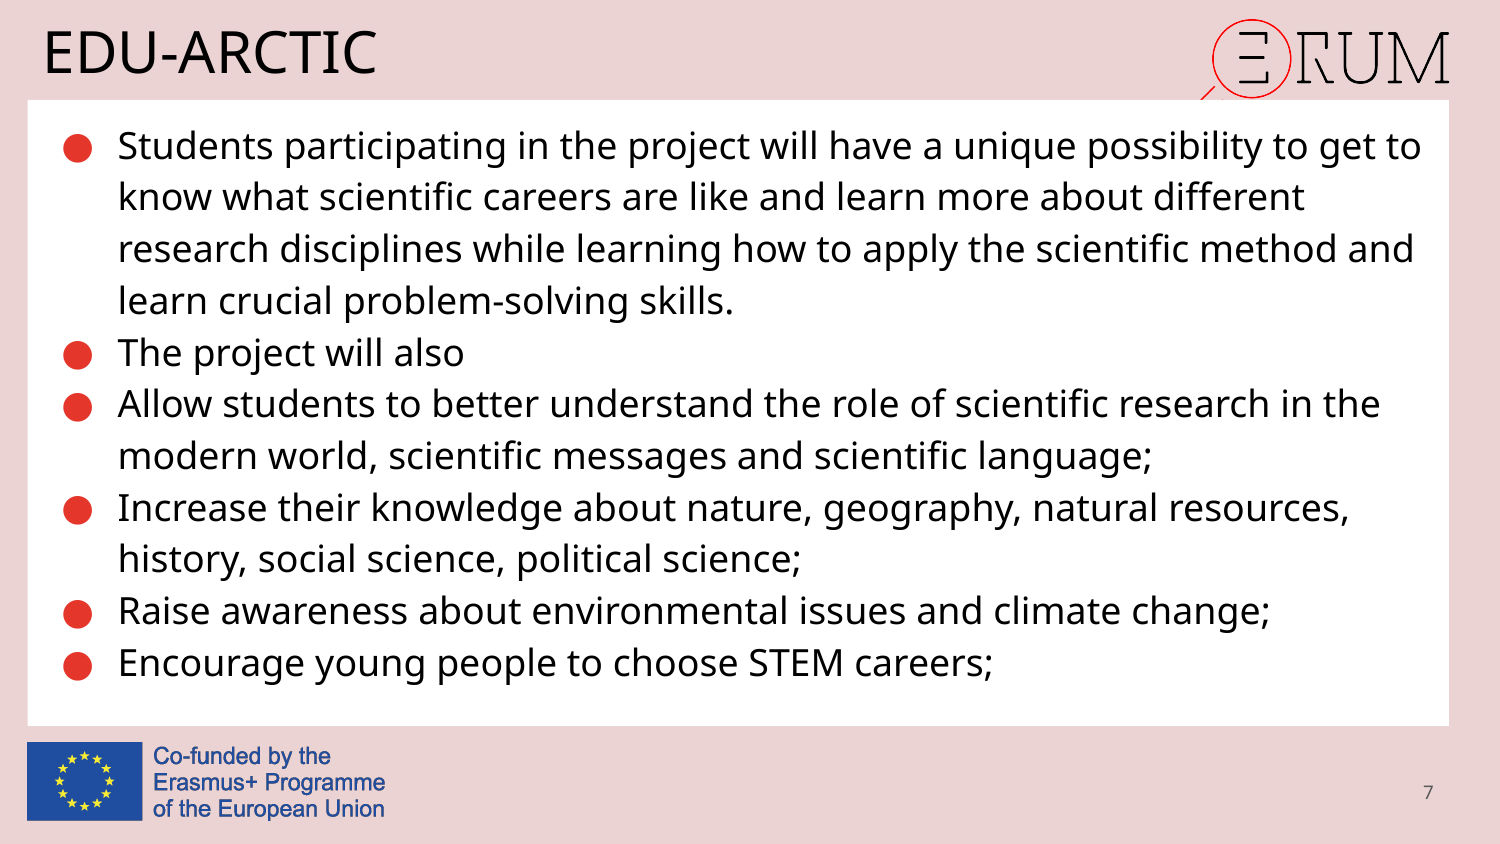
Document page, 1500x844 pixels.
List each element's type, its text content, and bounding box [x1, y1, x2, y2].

picture [1136, 0, 1500, 137]
title EDU-ARCTIC [27, 0, 1144, 94]
slide_number 7 [1358, 761, 1449, 826]
picture [27, 742, 385, 821]
list Students participating in the project will have a unique possibility to get to know what scientific careers are like and learn more about different research disciplines while learning how to apply the scientific method and learn crucial problem-solving skills. The project will also Allow students to better understand the role of scientific research in the modern world, scientific messages and scientific language; Increase their knowledge about nature, geography, natural resources, history, social science, political science; Raise awareness about environmental issues and climate change; Encourage young people to choose STEM careers; [27, 99, 1449, 726]
